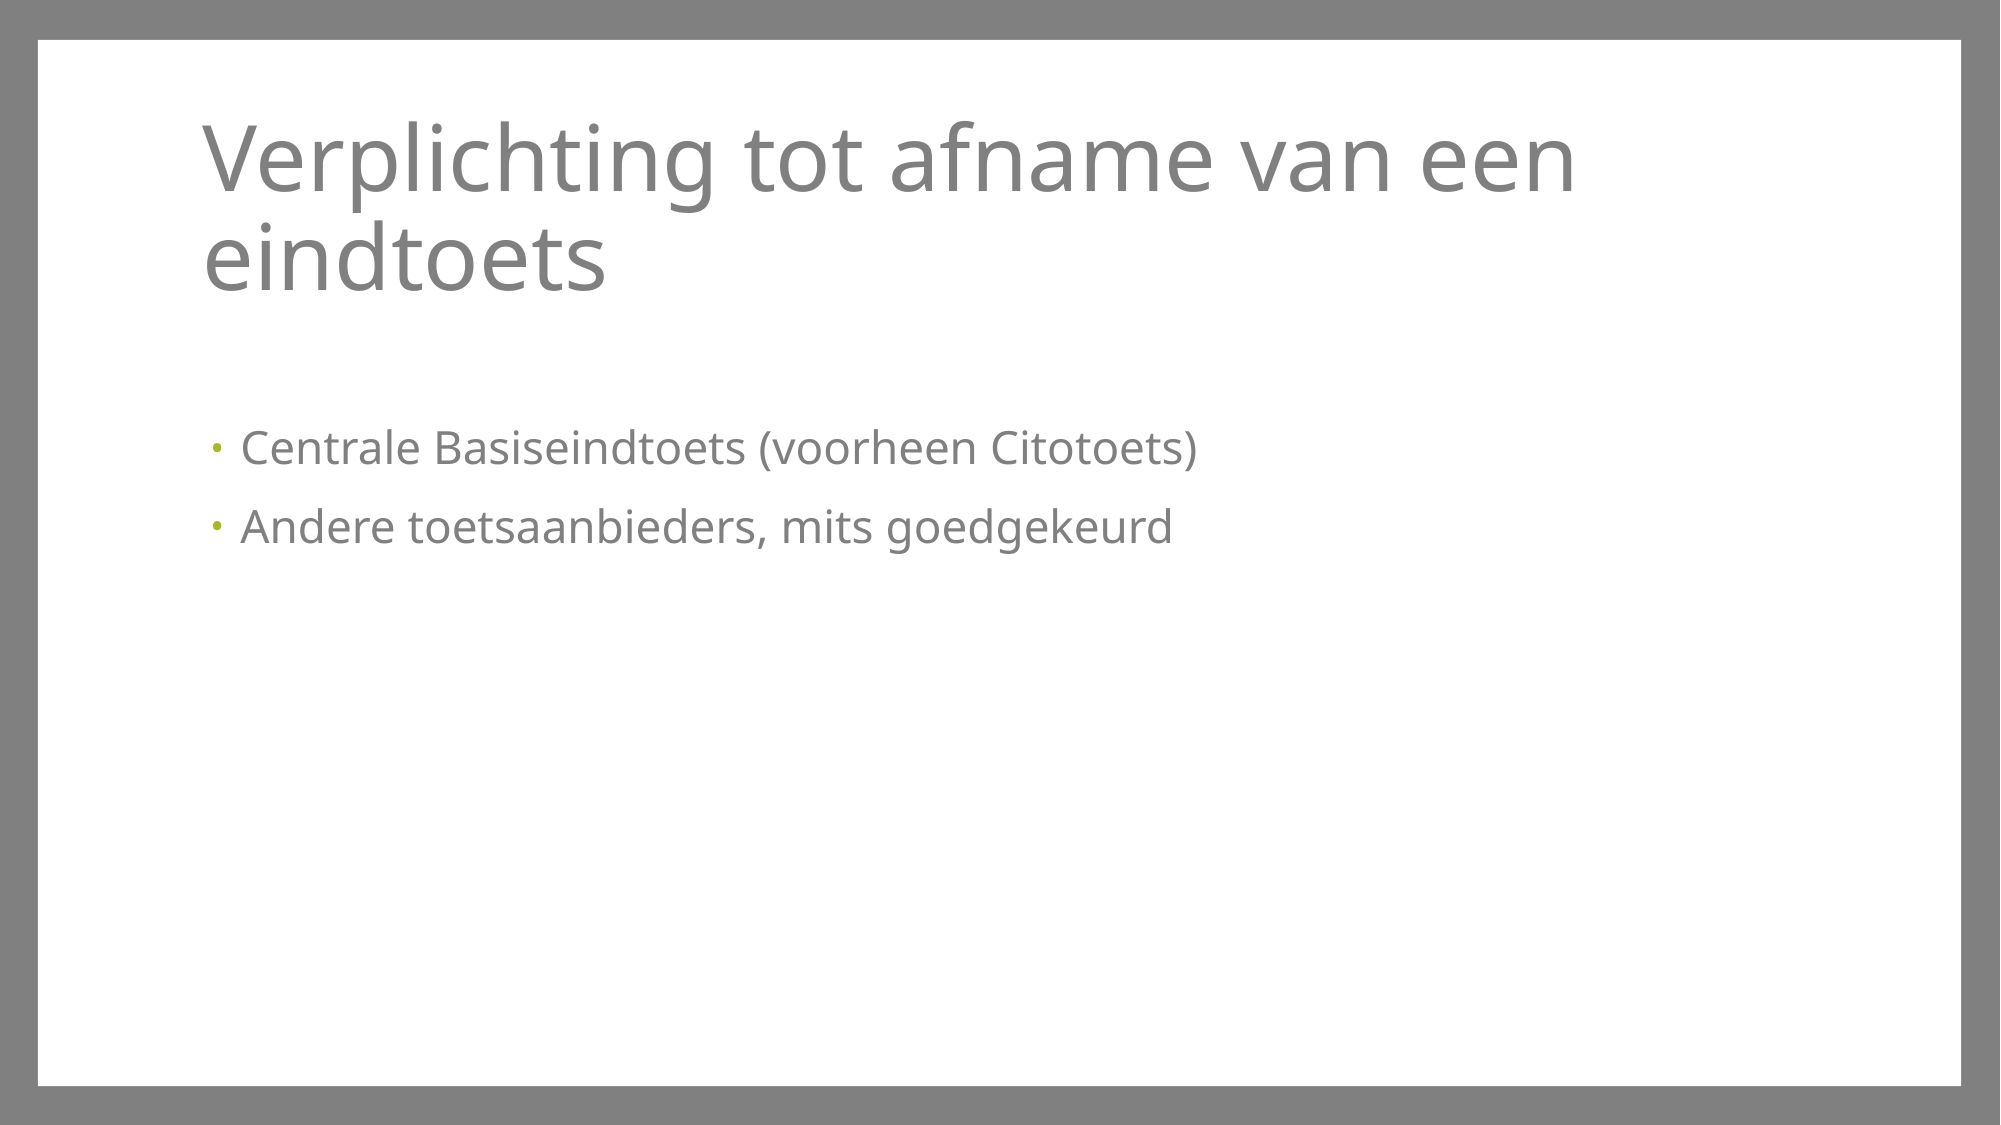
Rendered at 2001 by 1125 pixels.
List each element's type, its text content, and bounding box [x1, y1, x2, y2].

list Centrale Basiseindtoets (voorheen Citotoets) Andere toetsaanbieders, mits goedgekeurd [187, 417, 1808, 1081]
title Verplichting tot afname van een eindtoets [187, 99, 1808, 323]
